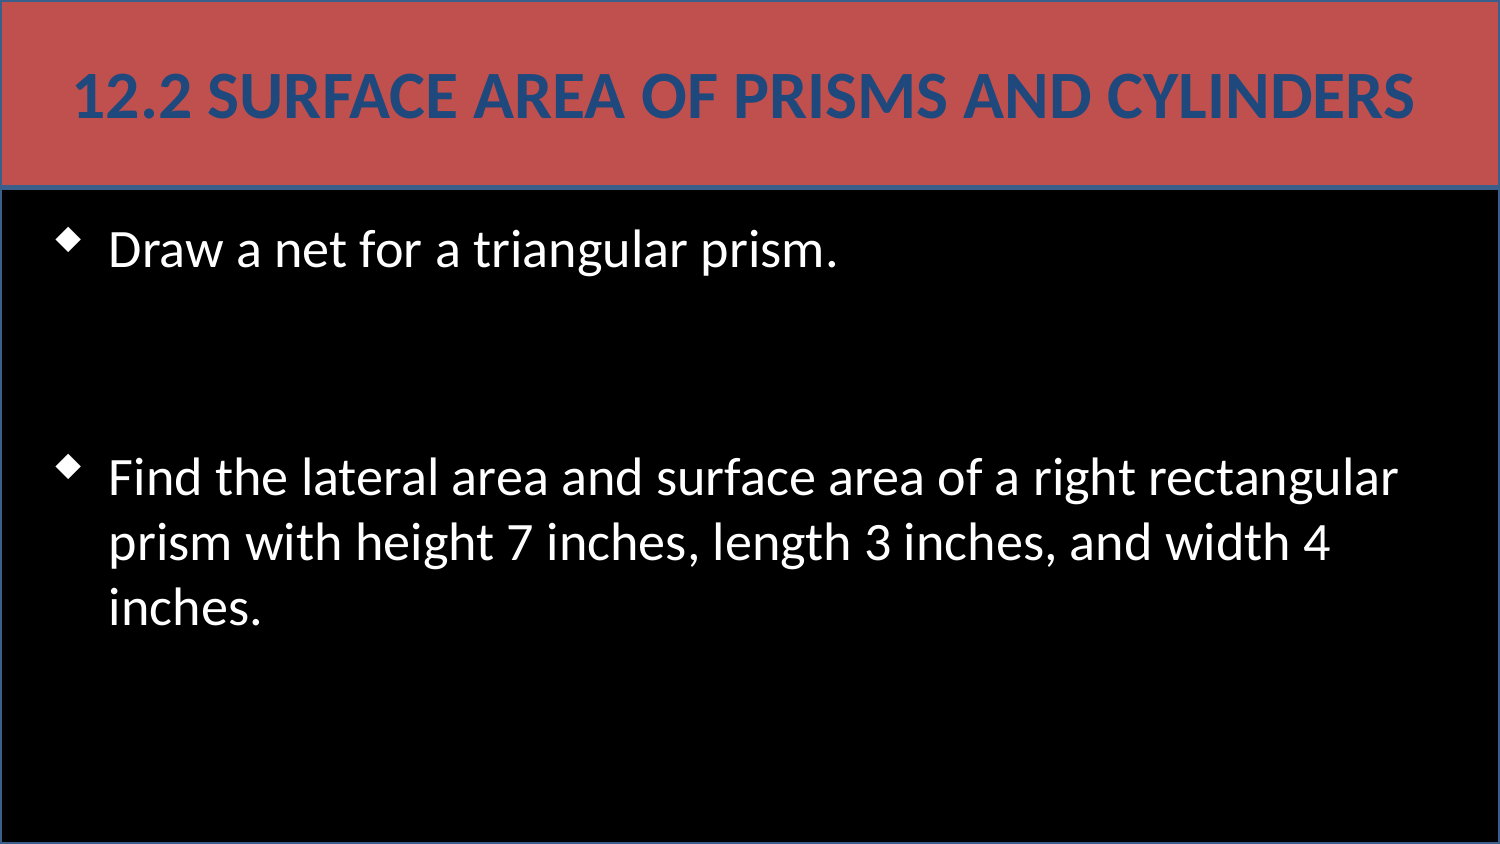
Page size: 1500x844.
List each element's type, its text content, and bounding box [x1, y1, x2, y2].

list Draw a net for a triangular prism. Find the lateral area and surface area of a right rectangular prism with height 7 inches, length 3 inches, and width 4 inches. [37, 206, 1450, 754]
title 12.2 Surface Area of Prisms and Cylinders [37, 33, 1450, 150]
